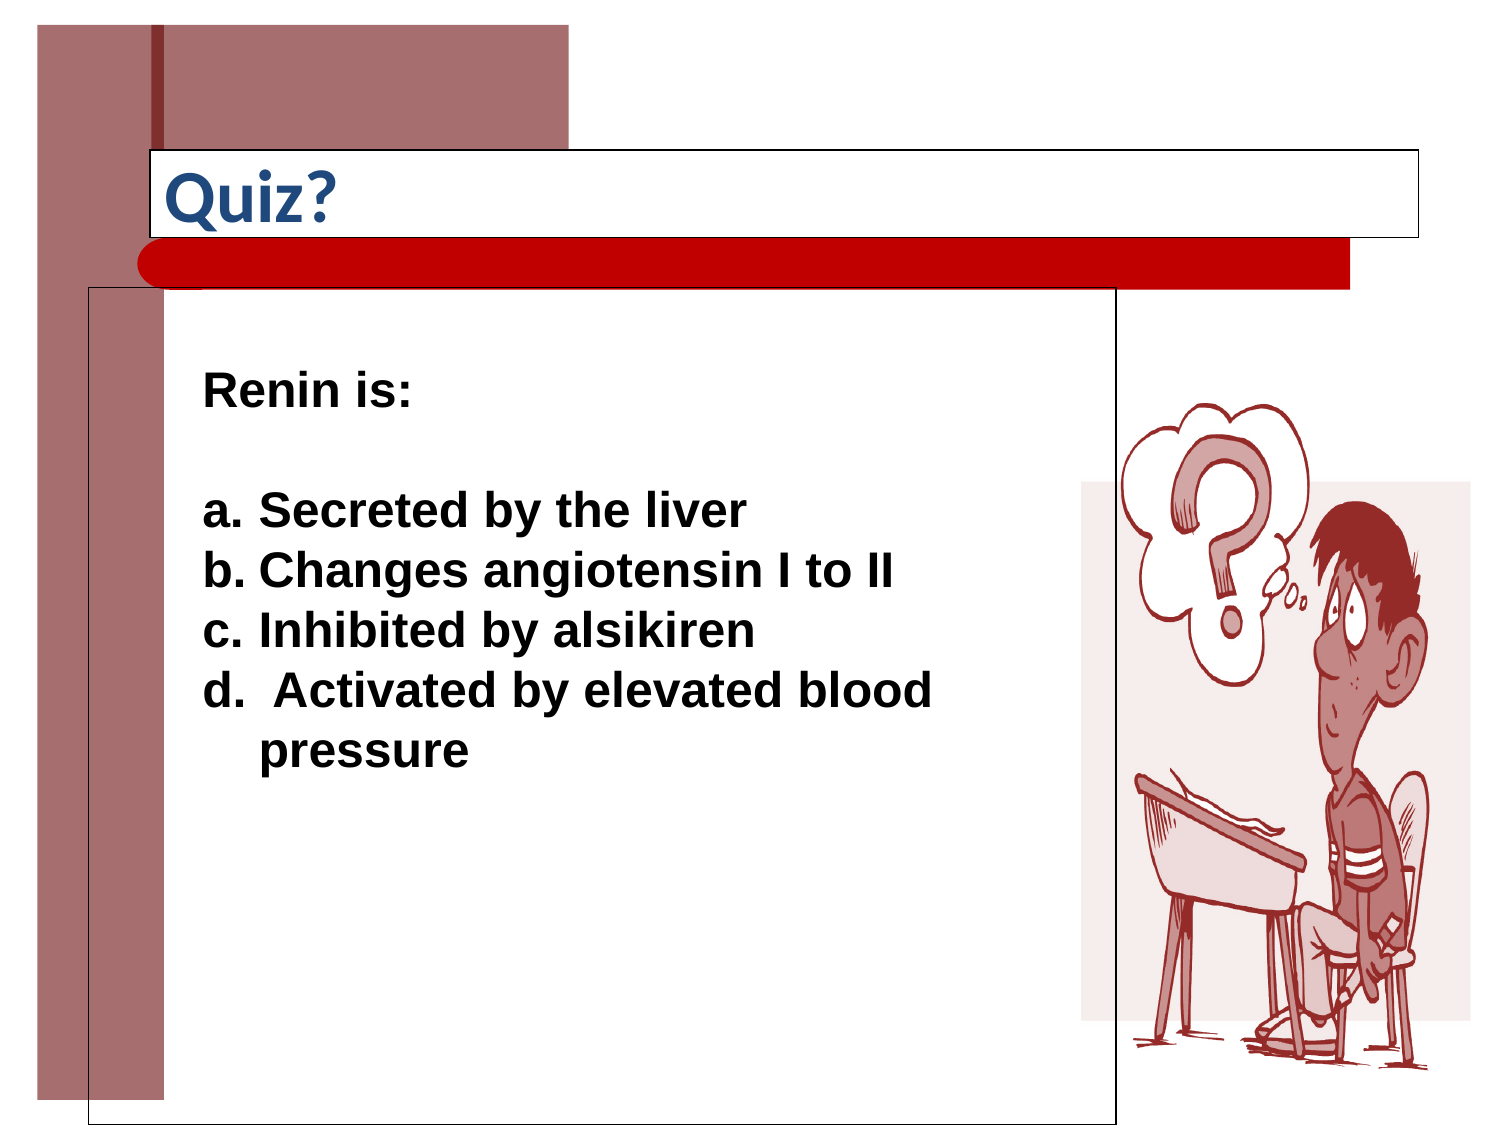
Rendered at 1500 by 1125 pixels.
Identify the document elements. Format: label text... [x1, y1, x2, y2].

text_box Renin is: Secreted by the liver Changes angiotensin I to II Inhibited by alsikiren Activated by elevated blood pressure [573, 349, 1025, 785]
text_box [88, 298, 1117, 1125]
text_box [37, 24, 569, 1101]
text_box Quiz? [573, 149, 1419, 238]
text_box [137, 237, 1351, 290]
picture [1080, 396, 1471, 1071]
